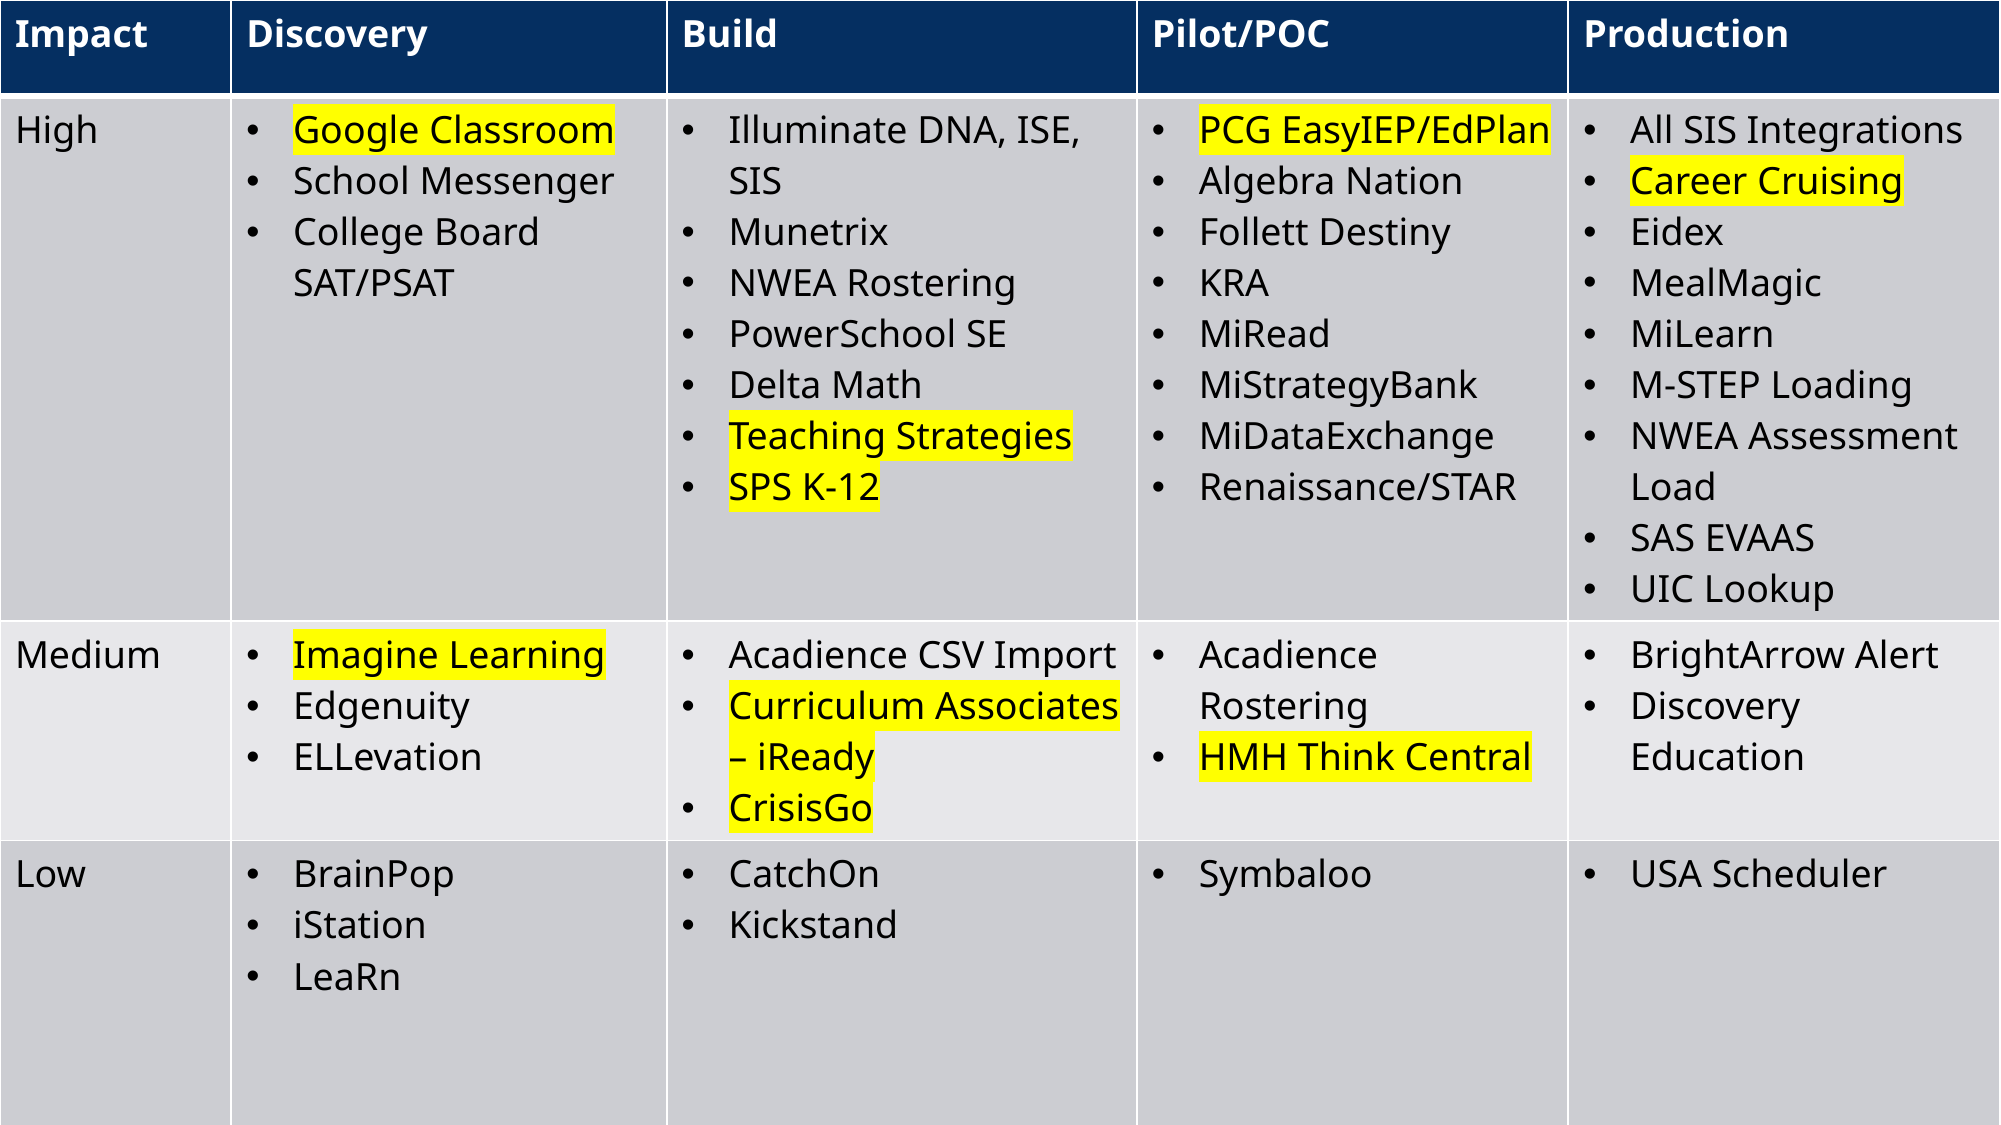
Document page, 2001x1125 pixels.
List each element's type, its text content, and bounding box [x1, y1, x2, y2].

table_header Discovery [232, 1, 666, 93]
table_cell USA Scheduler [1569, 841, 1999, 1125]
table_cell PCG EasyIEP/EdPlan Algebra Nation Follett Destiny KRA MiRead MiStrategyBank MiDataExchange Renaissance/STAR [1138, 99, 1567, 620]
table_cell High [1, 99, 230, 620]
table_header Build [668, 1, 1136, 93]
table_cell BrainPop iStation LeaRn [232, 841, 666, 1125]
table_cell Medium [1, 622, 230, 840]
table_cell Google Classroom School Messenger College Board SAT/PSAT [232, 99, 666, 620]
table_cell BrightArrow Alert Discovery Education [1569, 622, 1999, 840]
table_header Production [1569, 1, 1999, 93]
table_cell Symbaloo [1138, 841, 1567, 1125]
table_cell Acadience Rostering HMH Think Central [1138, 622, 1567, 840]
table_cell Imagine Learning Edgenuity ELLevation [232, 622, 666, 840]
table_cell Illuminate DNA, ISE, SIS Munetrix NWEA Rostering PowerSchool SE Delta Math Teaching Strategies SPS K-12 [668, 99, 1136, 620]
table_header Impact [1, 1, 230, 93]
table_cell All SIS Integrations Career Cruising Eidex MealMagic MiLearn M-STEP Loading NWEA Assessment Load SAS EVAAS UIC Lookup [1569, 99, 1999, 620]
table_cell CatchOn Kickstand [668, 841, 1136, 1125]
table_header Pilot/POC [1138, 1, 1567, 93]
table_cell Low [1, 841, 230, 1125]
table_cell Acadience CSV Import Curriculum Associates – iReady CrisisGo [668, 622, 1136, 840]
